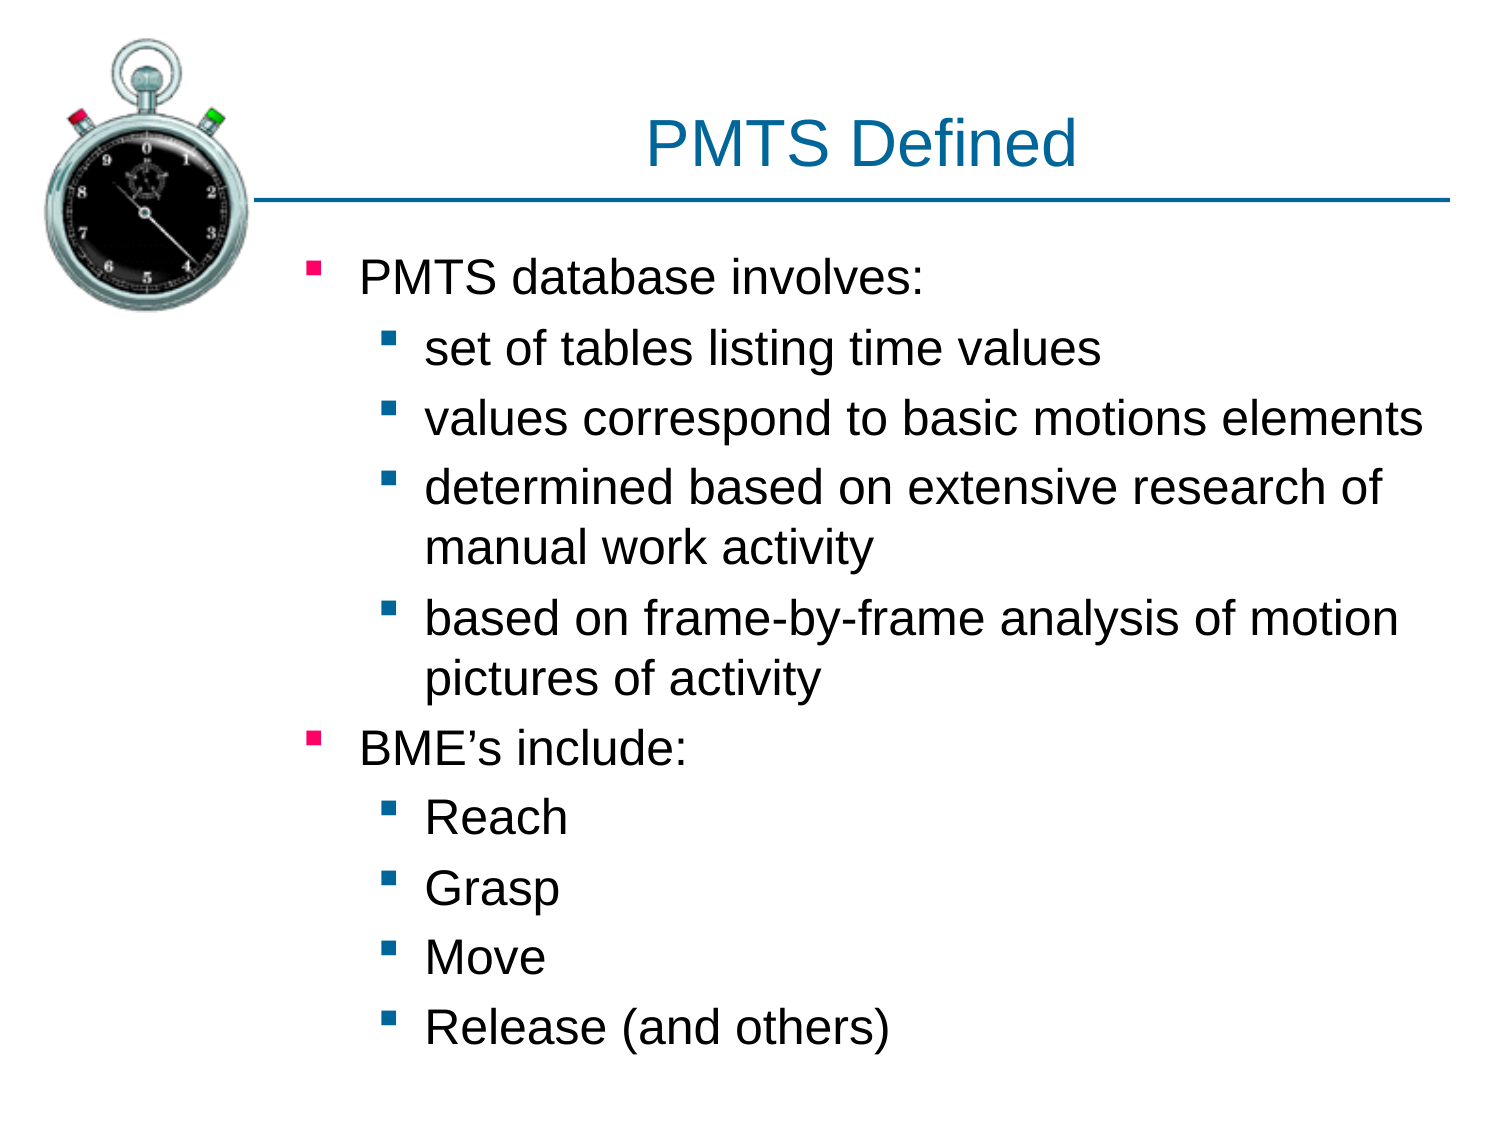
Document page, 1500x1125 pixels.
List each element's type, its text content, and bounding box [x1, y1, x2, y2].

list PMTS database involves: set of tables listing time values values correspond to basic motions elements determined based on extensive research of manual work activity based on frame-by-frame analysis of motion pictures of activity BME’s include: Reach Grasp Move Release (and others) [287, 237, 1450, 1100]
title PMTS Defined [275, 37, 1450, 188]
picture [37, 37, 254, 313]
